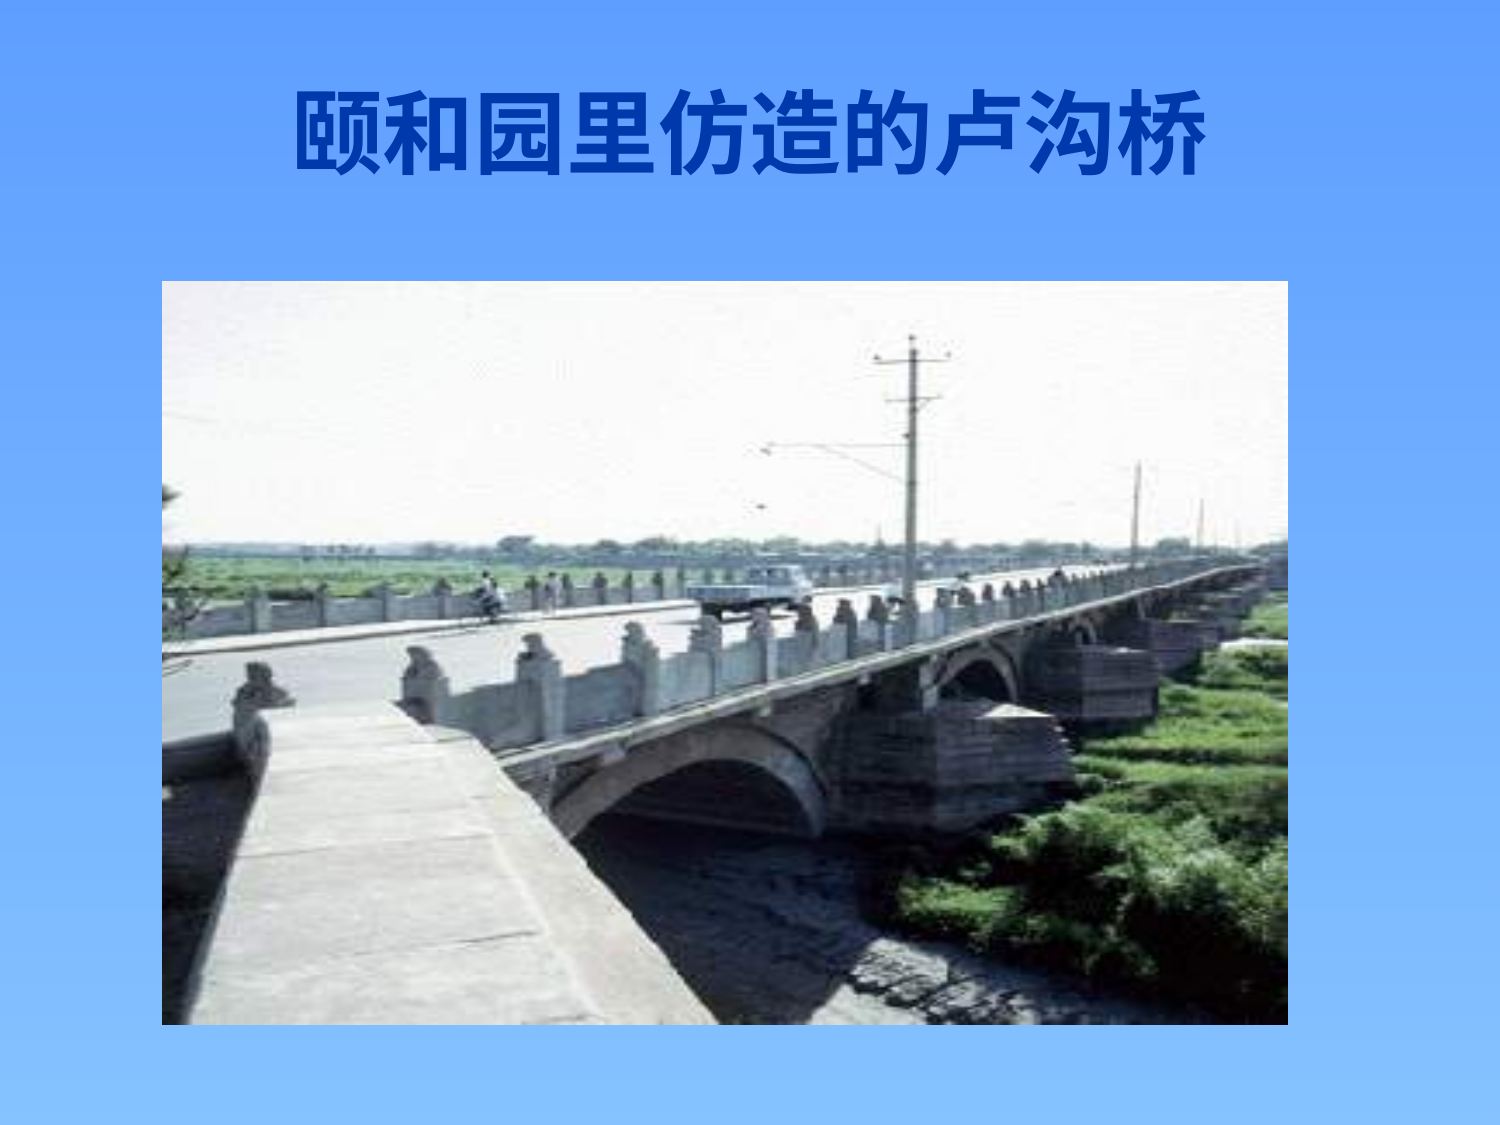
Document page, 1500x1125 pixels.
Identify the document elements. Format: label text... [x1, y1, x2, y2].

title 颐和园里仿造的卢沟桥 [49, 37, 1451, 225]
picture [162, 280, 1288, 1026]
